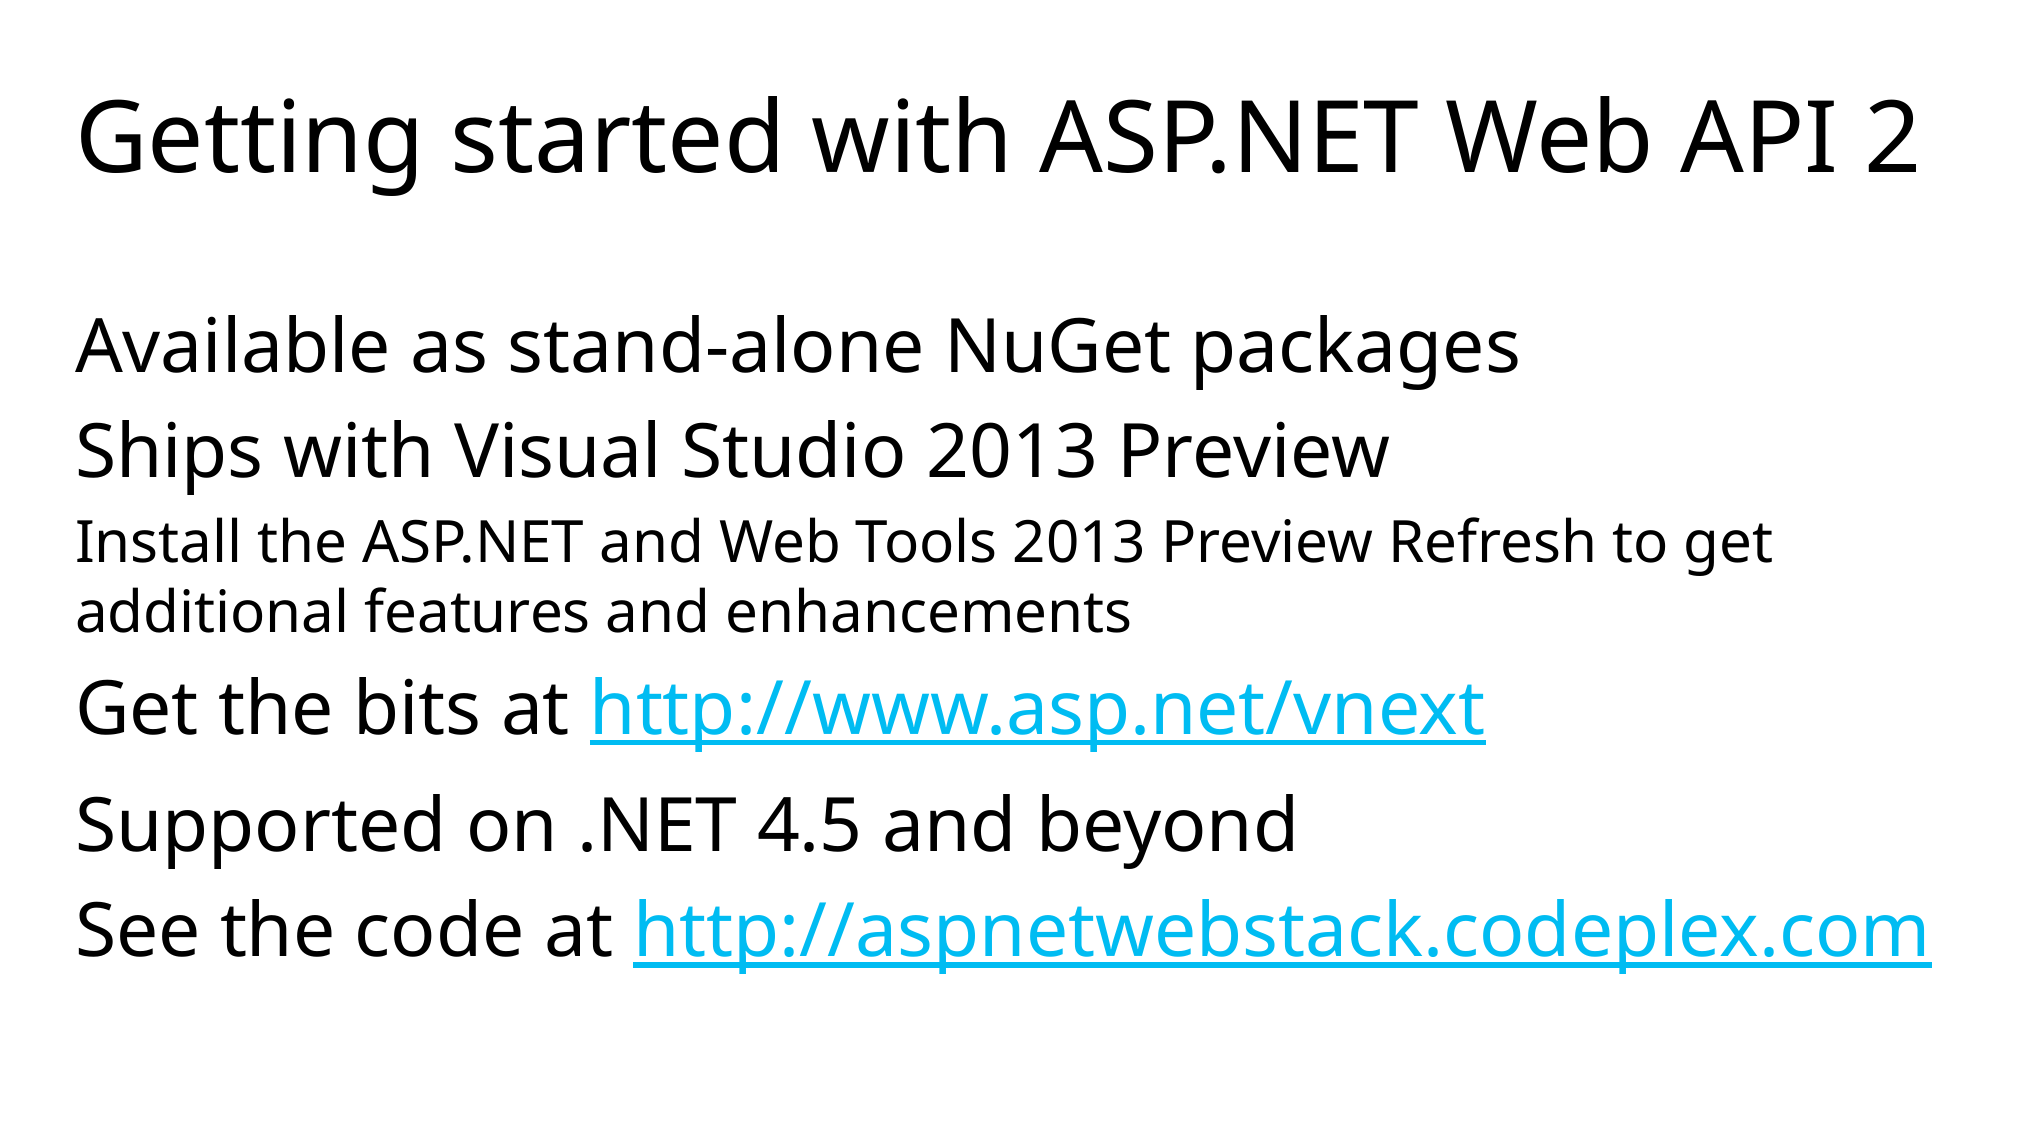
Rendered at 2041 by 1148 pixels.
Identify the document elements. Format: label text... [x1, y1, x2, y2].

list Available as stand-alone NuGet packages Ships with Visual Studio 2013 Preview Install the ASP.NET and Web Tools 2013 Preview Refresh to get additional features and enhancements Get the bits at http://www.asp.net/vnext Supported on .NET 4.5 and beyond See the code at http://aspnetwebstack.codeplex.com [45, 273, 1996, 1099]
title Getting started with ASP.NET Web API 2 [45, 48, 1996, 199]
